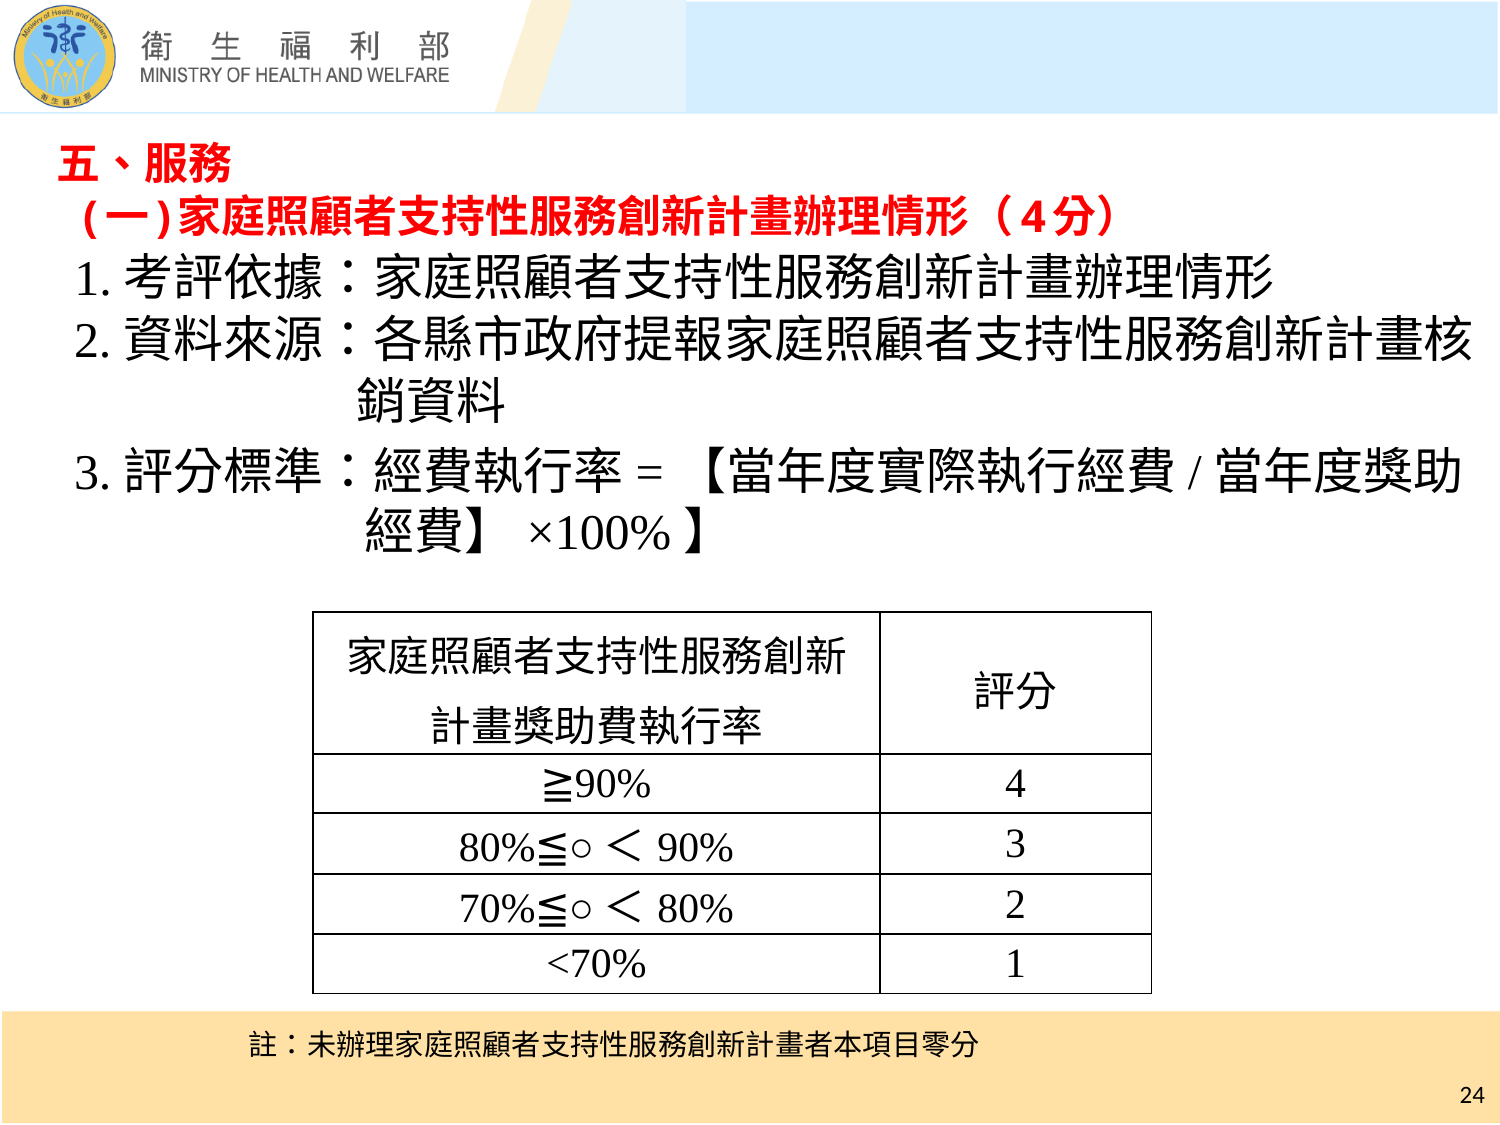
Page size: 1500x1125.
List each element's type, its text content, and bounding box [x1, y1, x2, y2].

table_cell <70% [314, 935, 879, 993]
table_cell ≧90% [314, 755, 879, 812]
text_box 註：未辦理家庭照顧者支持性服務創新計畫者本項目零分 [234, 1018, 1231, 1069]
picture [0, 0, 686, 112]
table_cell 1 [881, 935, 1151, 993]
table_header 家庭照顧者支持性服務創新 計畫獎助費執行率 [314, 613, 879, 753]
list 1.考評依據：家庭照顧者支持性服務創新計畫辦理情形 2.資料來源：各縣市政府提報家庭照顧者支持性服務創新計畫核 銷資料 3.評分標準：經費執行率=【當年度實際執行經費/當年度獎助經費】×100%】 [41, 237, 1500, 953]
table_cell 4 [881, 755, 1151, 812]
table_cell 2 [881, 875, 1151, 933]
table_cell 70%≦○＜80% [314, 875, 879, 933]
table_cell 3 [881, 814, 1151, 873]
table_cell 80%≦○＜90% [314, 814, 879, 873]
table_header 評分 [881, 613, 1151, 753]
title 五、服務 (一)家庭照顧者支持性服務創新計畫辦理情形（4分） [41, 127, 1500, 237]
slide_number 24 [1374, 1063, 1500, 1124]
